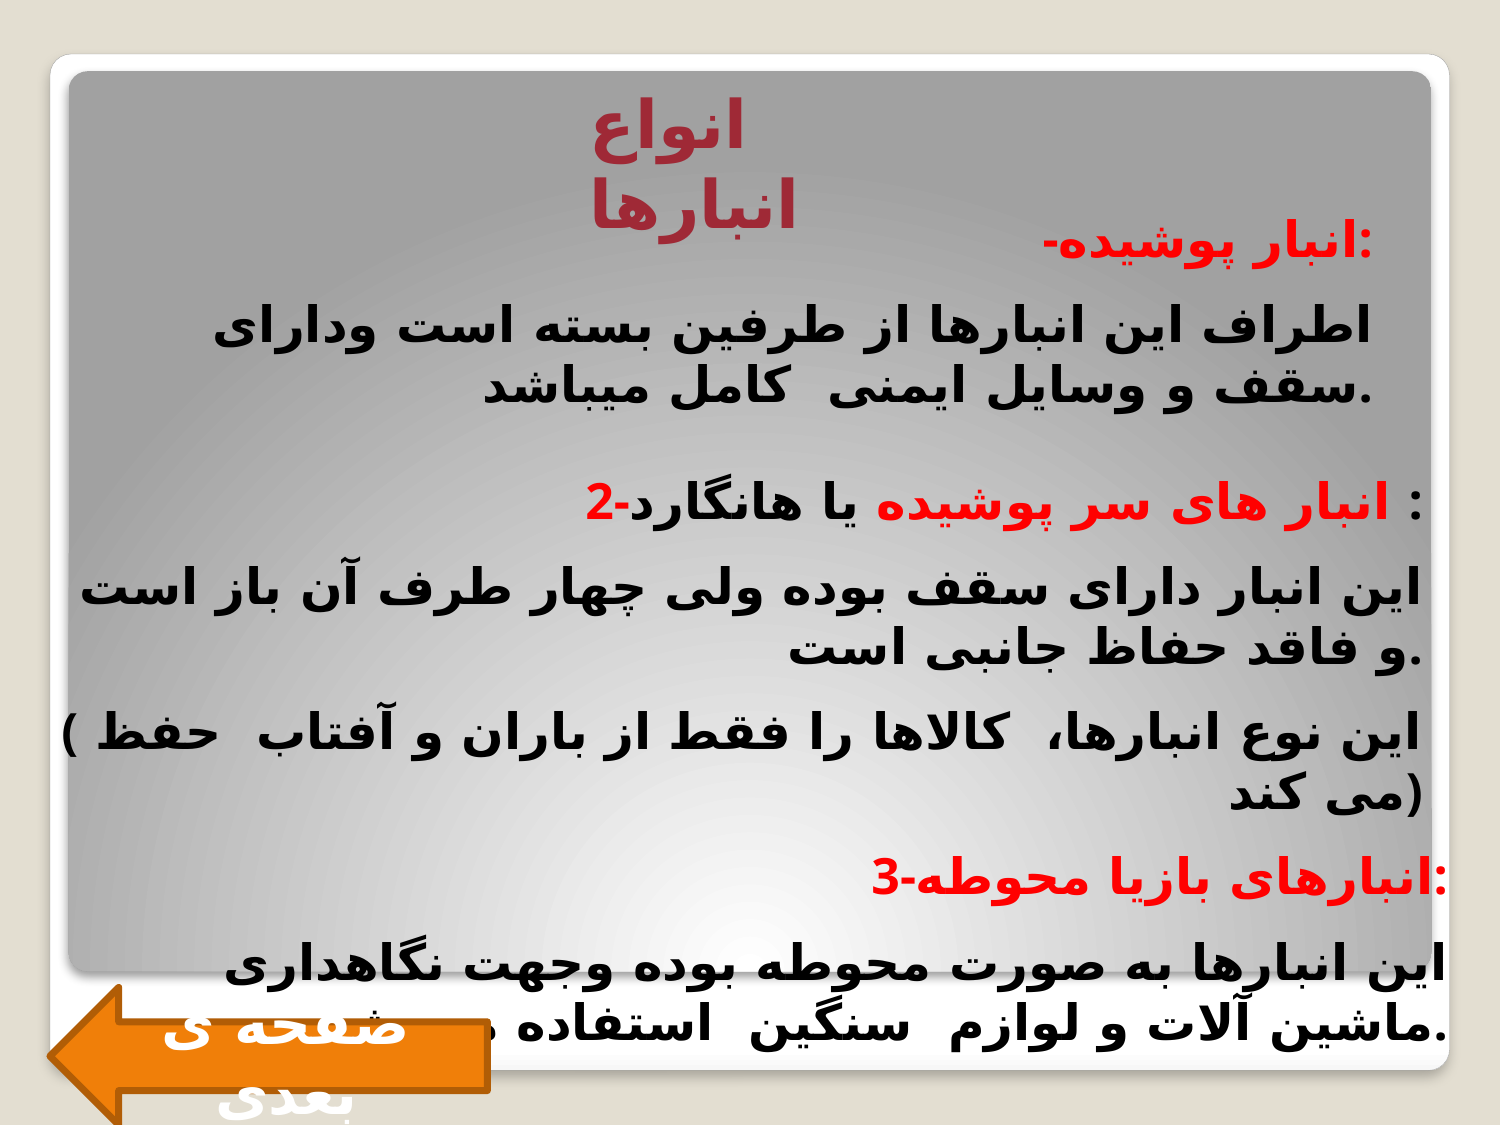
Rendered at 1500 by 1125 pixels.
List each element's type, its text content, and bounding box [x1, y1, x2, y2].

text_box -انبار پوشیده: اطراف این انبارها از طرفین بسته است ودارای سقف و وسایل ایمنی كامل میباشد. [99, 200, 1388, 420]
text_box صفحه ی بعدی [46, 984, 491, 1125]
text_box انواع انبارها [575, 74, 925, 250]
text_box 3-انبارهای بازیا محوطه: این انبارها به صورت محوطه بوده وجهت نگاهداری ماشین آلات و لوازم سنگين استفاده می شود. [0, 837, 1463, 1058]
text_box 2-انبار های سر پوشیده یا هانگارد : این انبار دارای سقف بوده ولی چهار طرف آن باز است و فاقد حفاظ جانبی است. (این نوع انبارها، كالاها را فقط از باران و آفتاب حفظ می كند) [37, 462, 1438, 828]
